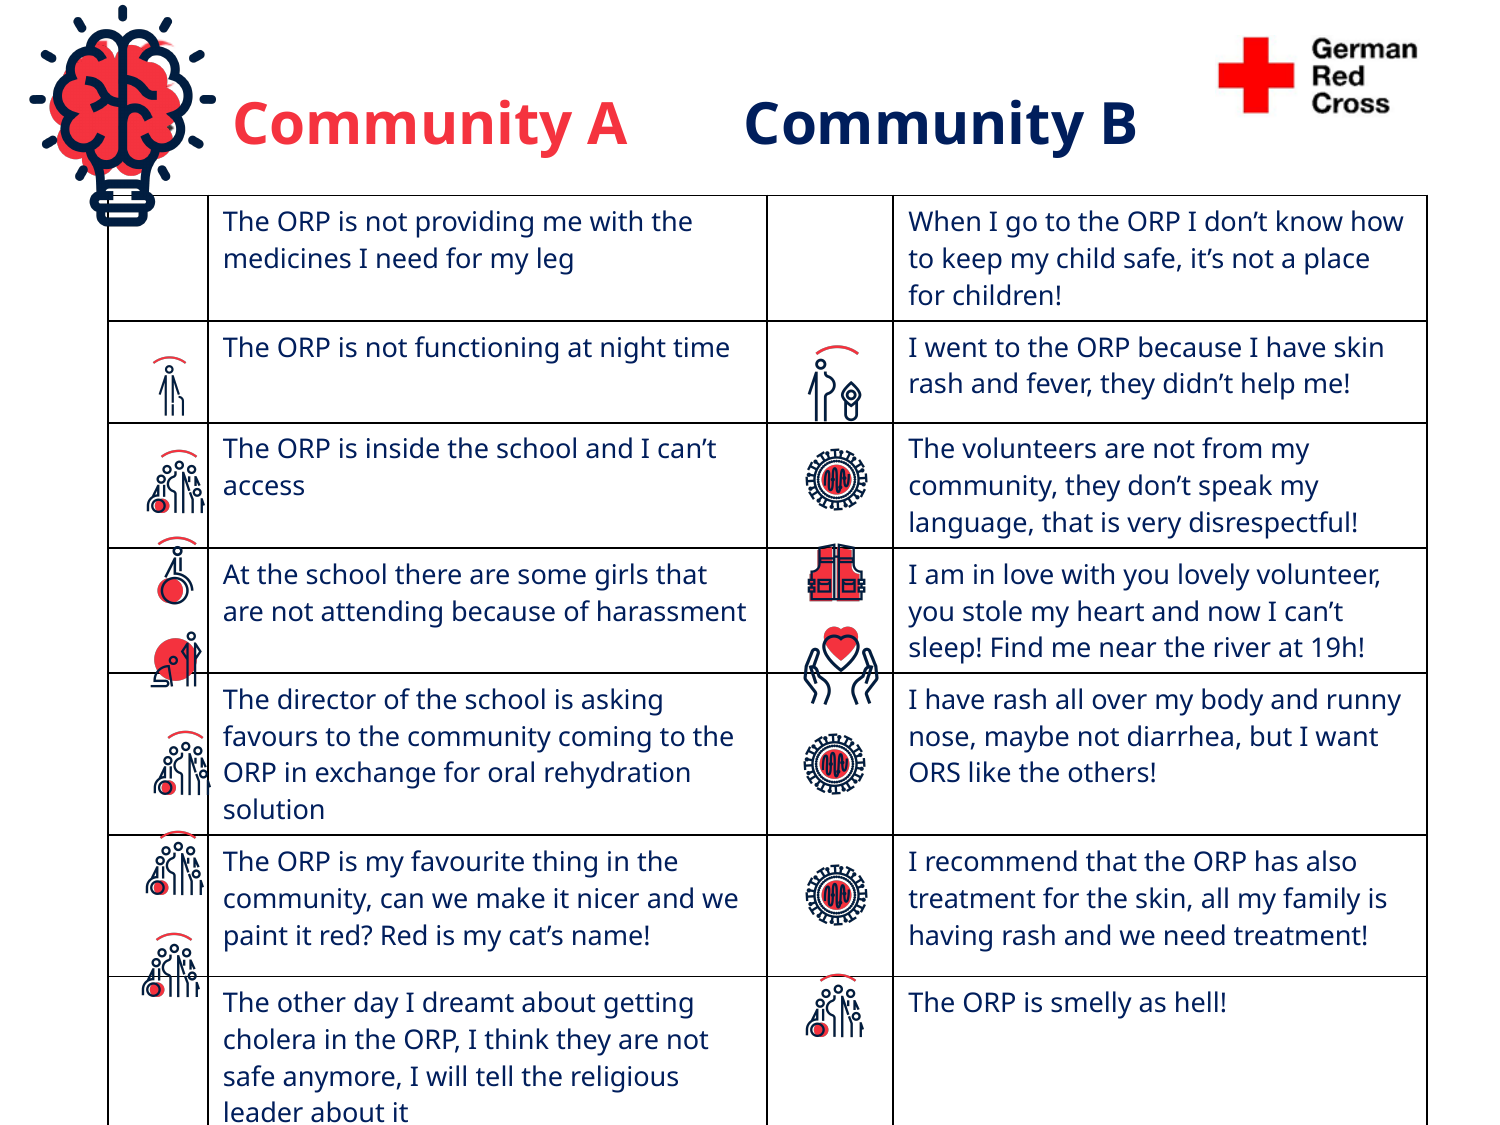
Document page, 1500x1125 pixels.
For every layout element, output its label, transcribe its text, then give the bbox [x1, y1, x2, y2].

table_cell [109, 549, 207, 672]
table_cell The ORP is smelly as hell! [894, 977, 1426, 1125]
table_header [768, 196, 892, 320]
table_header When I go to the ORP I don’t know how to keep my child safe, it’s not a place for children! [894, 196, 1426, 320]
table_cell [768, 322, 892, 422]
picture [139, 446, 212, 518]
picture [134, 929, 207, 1002]
picture [0, 0, 264, 257]
picture [800, 859, 873, 931]
table_cell I went to the ORP because I have skin rash and fever, they didn’t help me! [894, 322, 1426, 422]
table_cell I recommend that the ORP has also treatment for the skin, all my family is having rash and we need treatment! [894, 836, 1426, 976]
table_cell At the school there are some girls that are not attending because of harassment [209, 549, 766, 672]
table_cell The other day I dreamt about getting cholera in the ORP, I think they are not safe anymore, I will tell the religious leader about it [209, 977, 766, 1125]
table_cell [109, 836, 207, 976]
table_cell [768, 549, 892, 672]
table_cell The volunteers are not from my community, they don’t speak my language, that is very disrespectful! [894, 424, 1426, 547]
picture [138, 532, 216, 609]
table_cell [109, 977, 207, 1125]
picture [791, 341, 878, 427]
picture [800, 537, 873, 609]
text_box Community A [264, 87, 682, 184]
table_header The ORP is not providing me with the medicines I need for my leg [209, 196, 766, 320]
table_cell [768, 674, 892, 834]
table_cell [109, 674, 207, 834]
picture [798, 970, 871, 1042]
picture [139, 623, 212, 696]
table_cell [109, 322, 207, 422]
text_box Community B [729, 86, 1193, 184]
table_cell I am in love with you lovely volunteer, you stole my heart and now I can’t sleep! Find me near the river at 19h! [894, 549, 1426, 672]
picture [1214, 34, 1427, 130]
table_header [109, 257, 207, 320]
table_cell [768, 977, 892, 1125]
picture [800, 443, 873, 516]
table_cell The ORP is inside the school and I can’t access [209, 424, 766, 547]
table_cell The director of the school is asking favours to the community coming to the ORP in exchange for oral rehydration solution [209, 674, 766, 834]
table_cell I have rash all over my body and runny nose, maybe not diarrhea, but I want ORS like the others! [894, 674, 1426, 834]
table_cell [109, 424, 207, 547]
picture [792, 616, 890, 715]
picture [138, 827, 211, 900]
picture [798, 728, 871, 800]
picture [146, 727, 218, 800]
table_cell The ORP is my favourite thing in the community, can we make it nicer and we paint it red? Red is my cat’s name! [209, 836, 766, 976]
table_cell The ORP is not functioning at night time [209, 322, 766, 422]
table_cell [768, 836, 892, 976]
picture [136, 353, 203, 420]
table_cell [768, 424, 892, 547]
